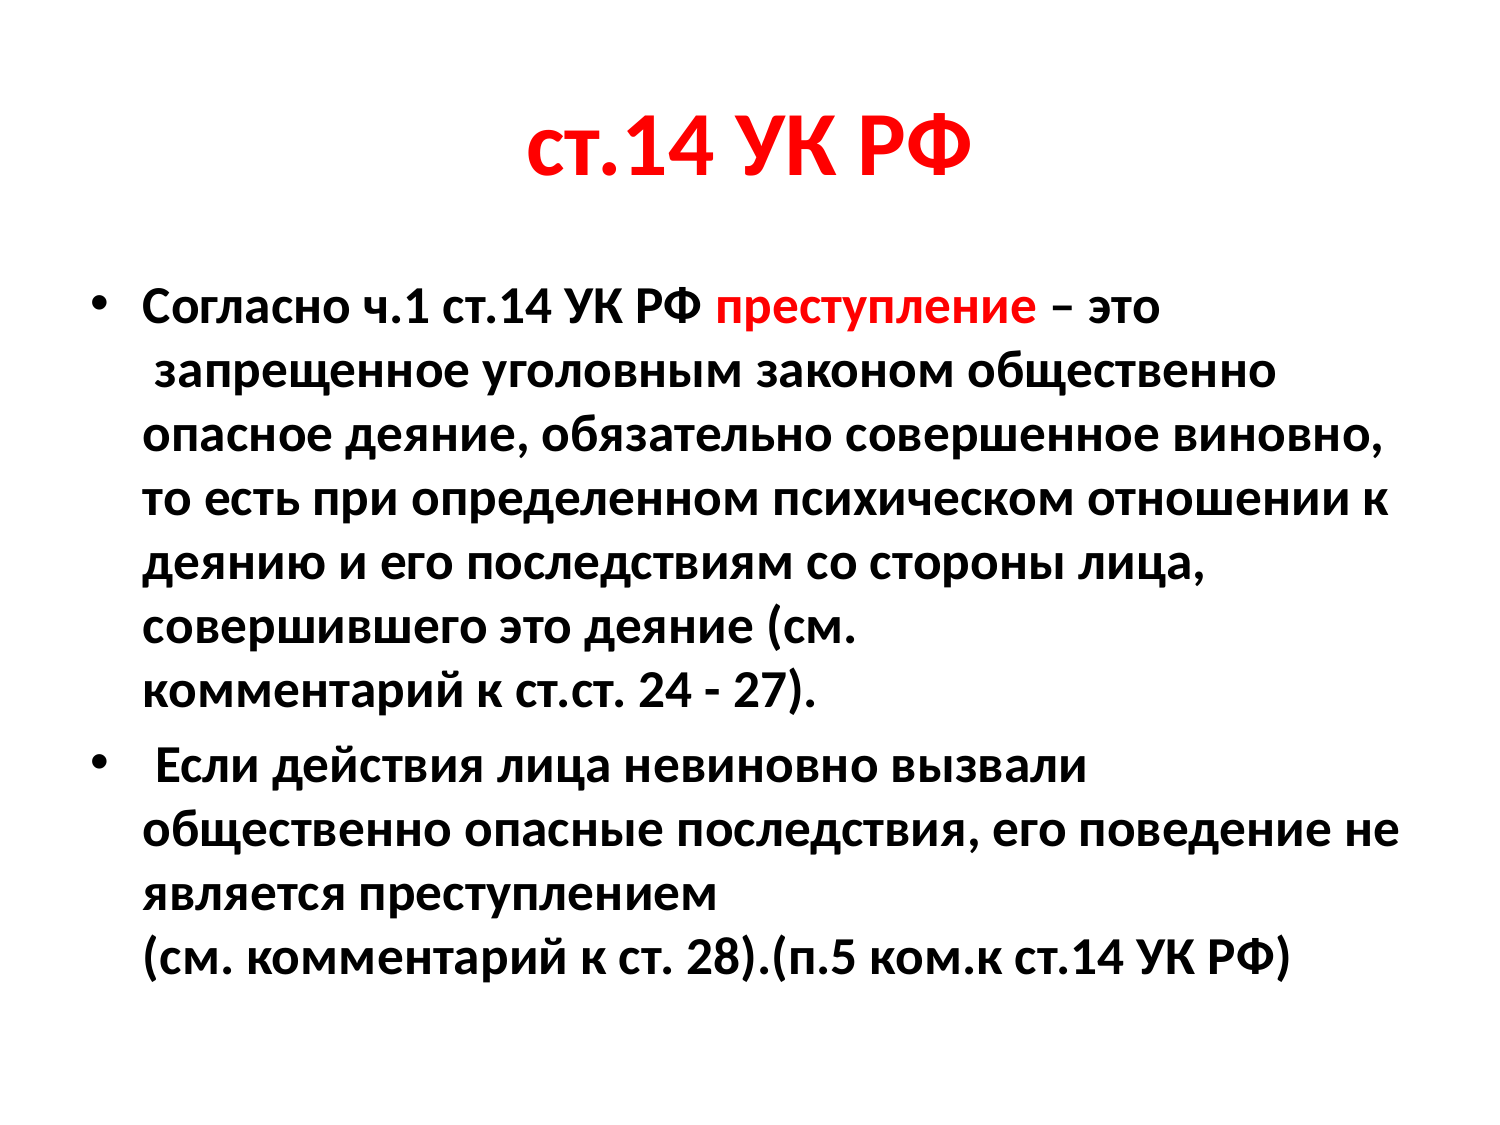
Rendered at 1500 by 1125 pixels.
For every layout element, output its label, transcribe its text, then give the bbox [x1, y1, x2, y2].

list Согласно ч.1 ст.14 УК РФ преступление – это запрещенное уголовным законом общественно опасное деяние, обязательно совершенное виновно, то есть при определенном психическом отношении к деянию и его последствиям со стороны лица, совершившего это деяние (см. комментарий к ст.ст. 24 - 27). Если действия лица невиновно вызвали общественно опасные последствия, его поведение не является преступлением (см. комментарий к ст. 28).(п.5 ком.к ст.14 УК РФ) [74, 262, 1426, 1006]
title ст.14 УК РФ [74, 44, 1426, 233]
